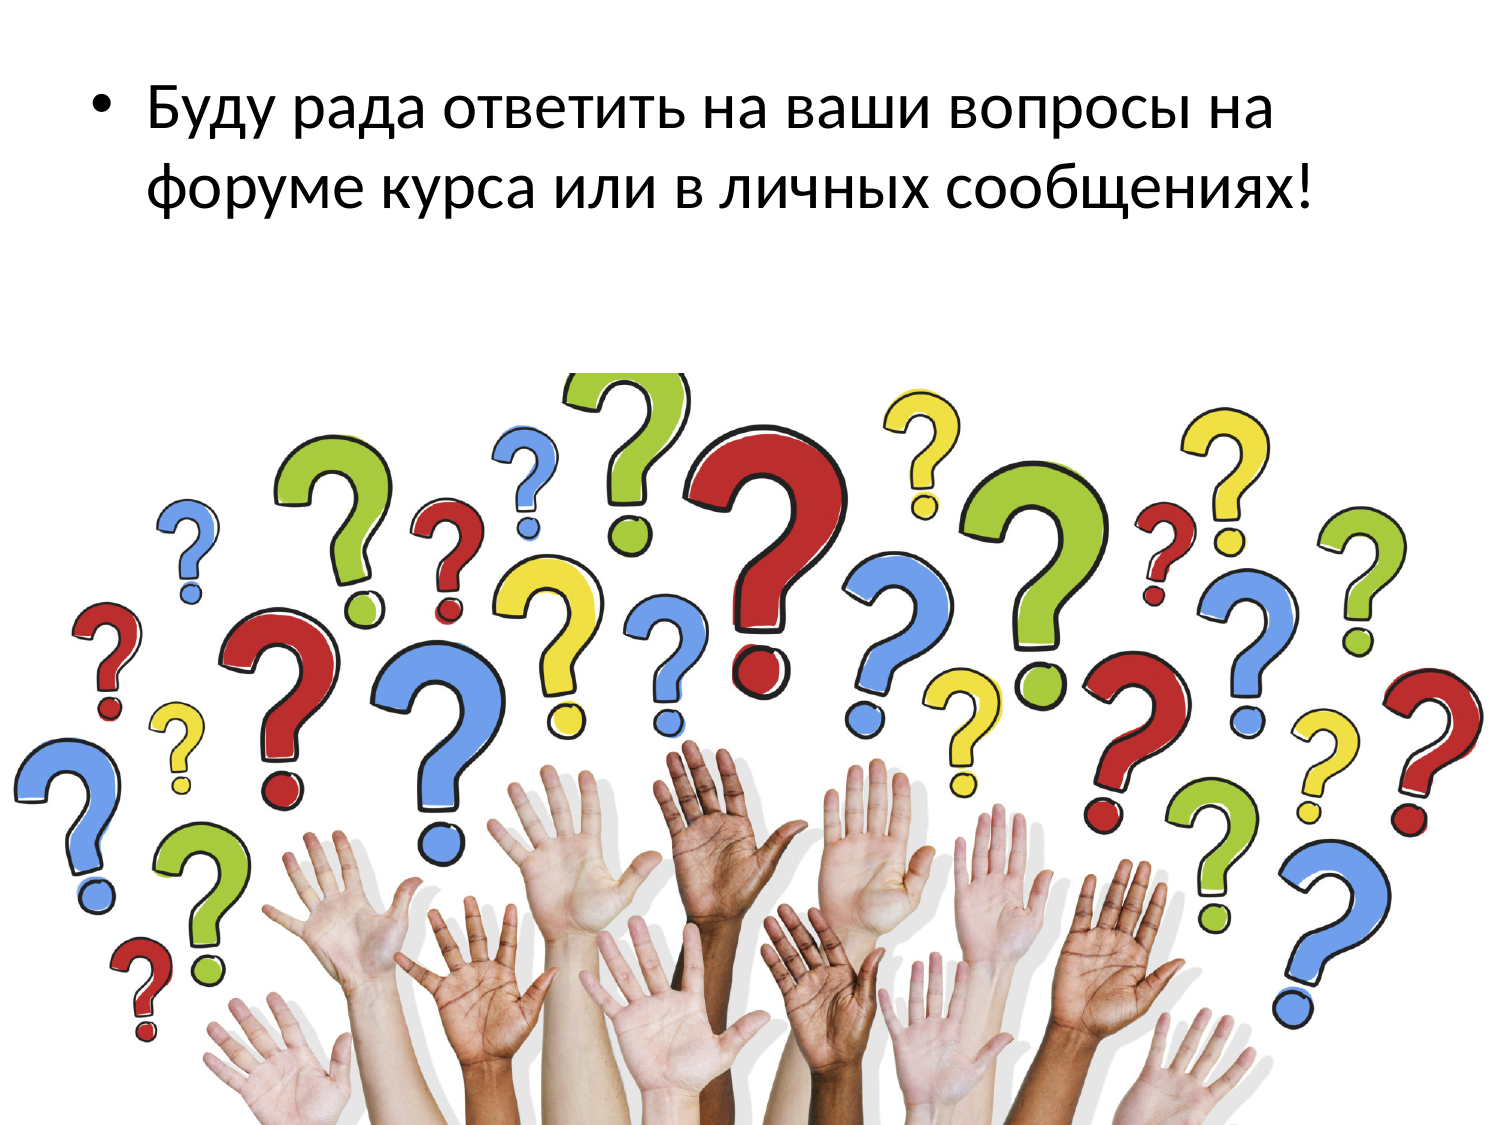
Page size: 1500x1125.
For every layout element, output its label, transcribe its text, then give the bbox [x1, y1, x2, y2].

picture [0, 373, 1500, 1125]
list Буду рада ответить на ваши вопросы на форуме курса или в личных сообщениях! [75, 54, 1425, 371]
